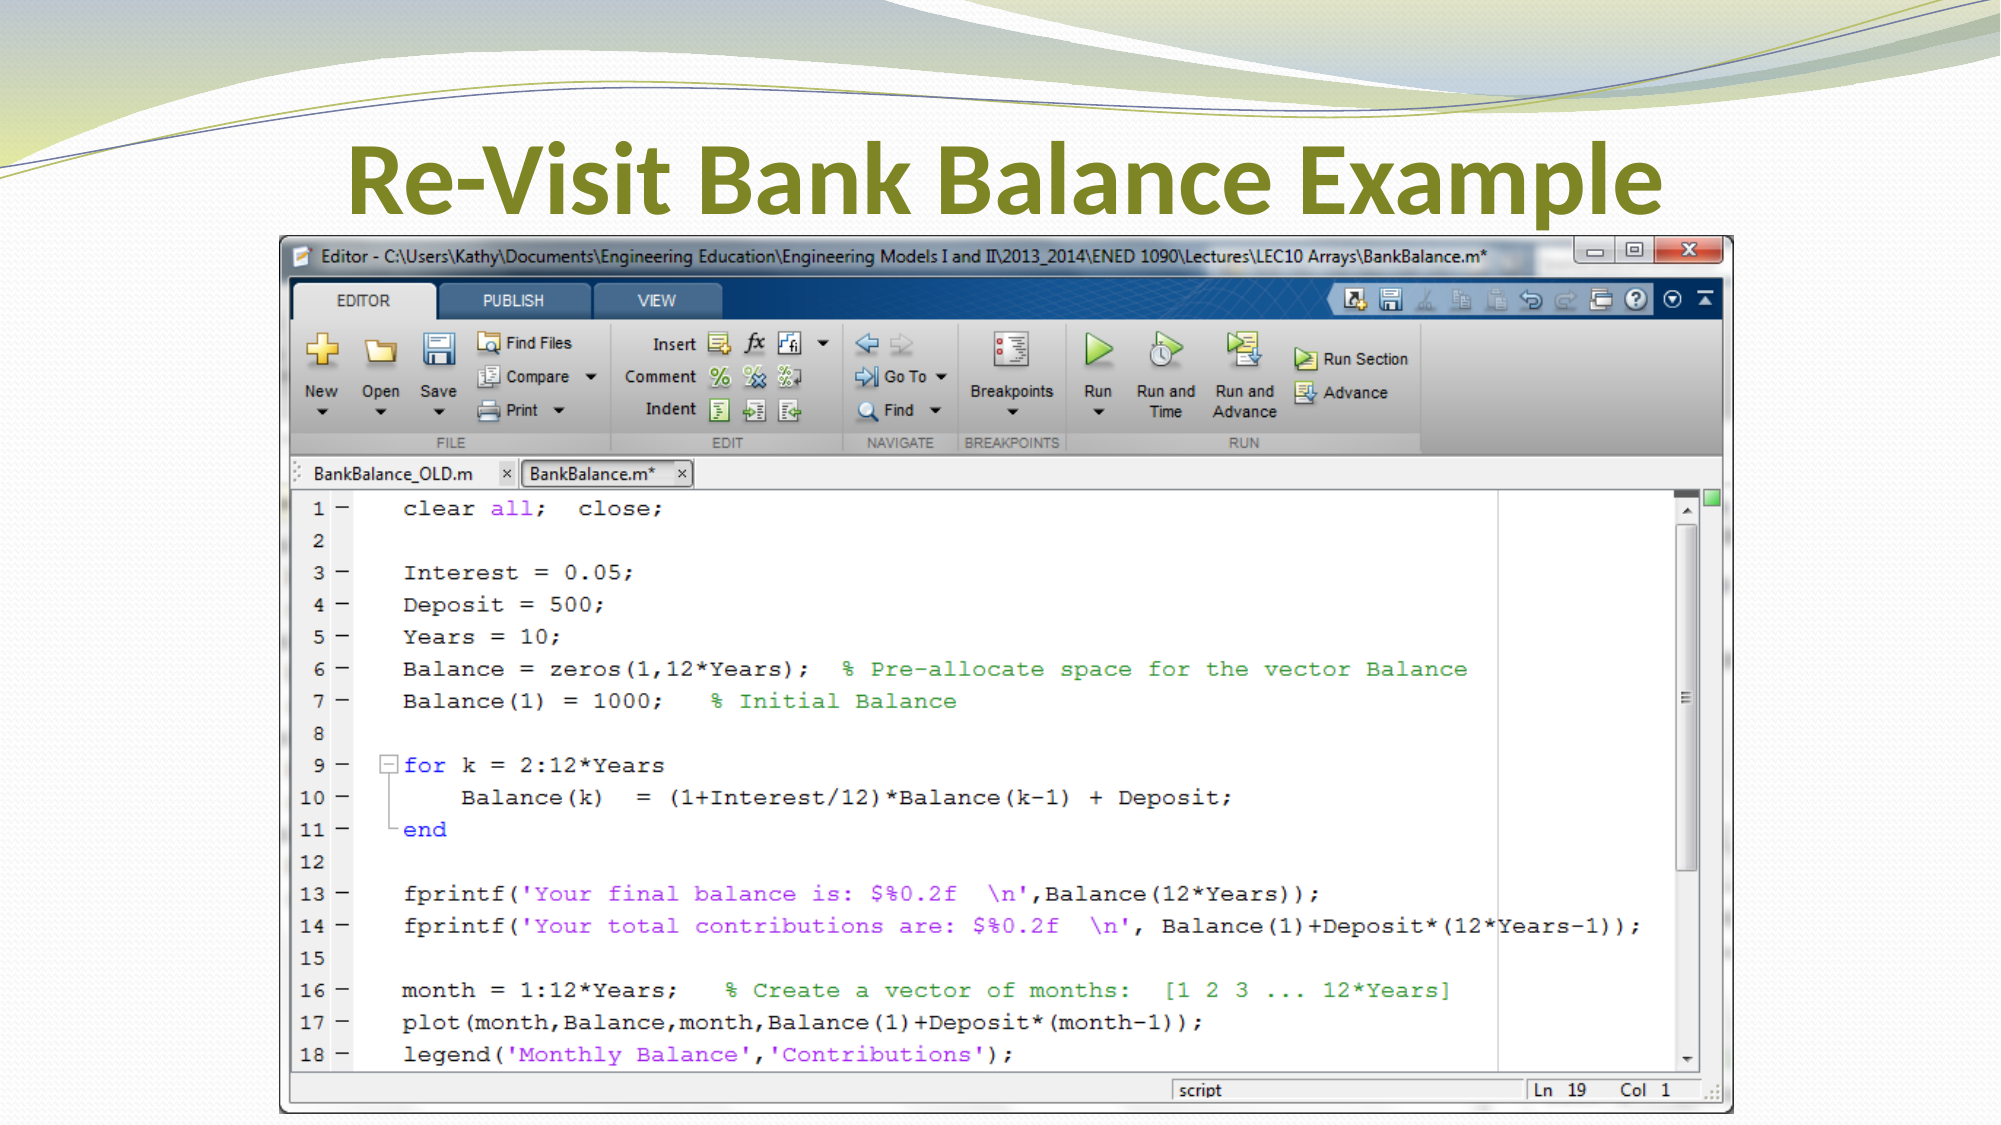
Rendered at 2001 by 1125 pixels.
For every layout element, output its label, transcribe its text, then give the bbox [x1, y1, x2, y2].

picture [279, 235, 1734, 1114]
title Re-Visit Bank Balance Example [331, 48, 1682, 235]
